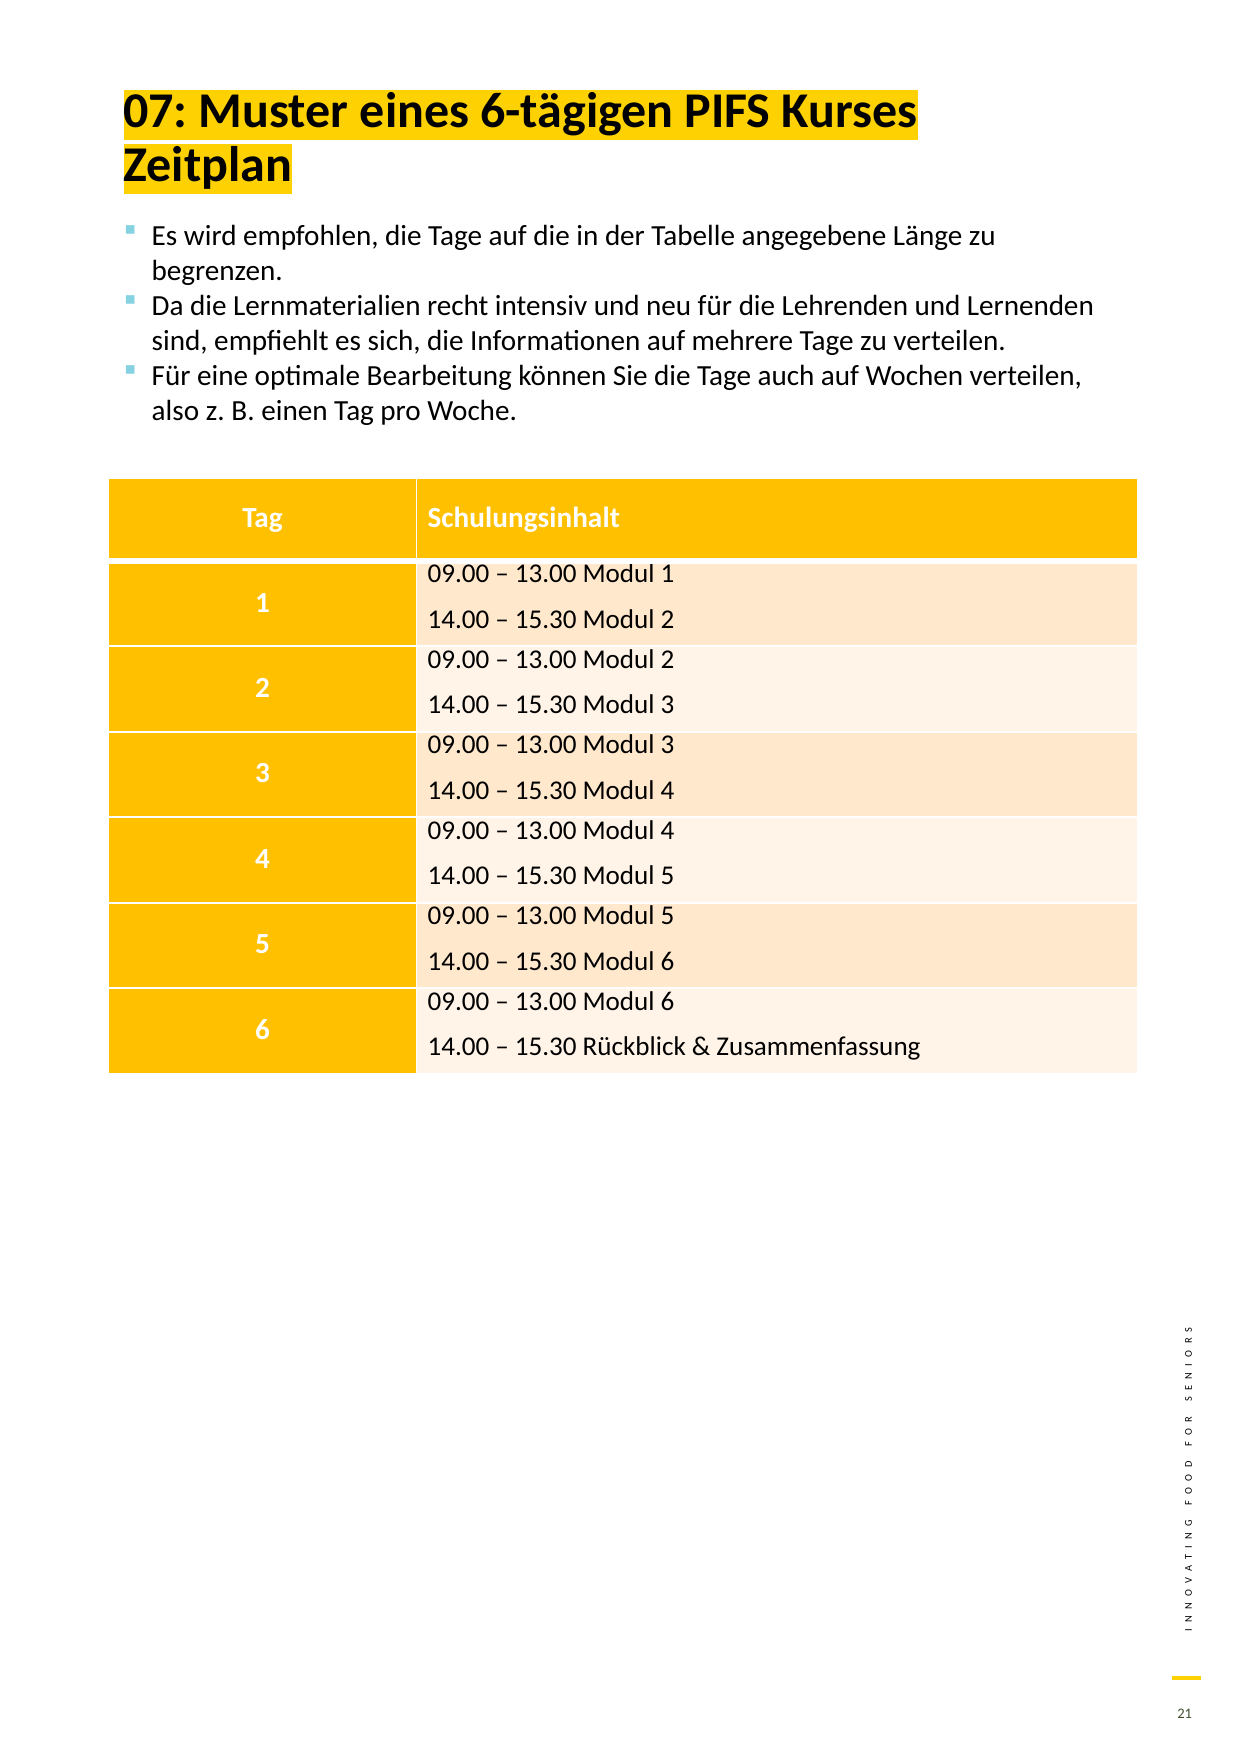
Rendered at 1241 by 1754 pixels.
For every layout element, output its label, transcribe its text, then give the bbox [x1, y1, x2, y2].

table_cell 09.00 – 13.00 Modul 6 14.00 – 15.30 Rückblick & Zusammenfassung [417, 989, 1137, 1073]
list Es wird empfohlen, die Tage auf die in der Tabelle angegebene Länge zu begrenzen. Da die Lernmaterialien recht intensiv und neu für die Lehrenden und Lernenden sind, empfiehlt es sich, die Informationen auf mehrere Tage zu verteilen. Für eine optimale Bearbeitung können Sie die Tage auch auf Wochen verteilen, also z. B. einen Tag pro Woche. [108, 0, 1138, 831]
table_cell 4 [109, 831, 416, 902]
table_cell 09.00 – 13.00 Modul 4 14.00 – 15.30 Modul 5 [417, 831, 1137, 902]
table_cell 5 [109, 904, 416, 987]
table_cell 09.00 – 13.00 Modul 5 14.00 – 15.30 Modul 6 [417, 904, 1137, 987]
table_cell 6 [109, 989, 416, 1073]
